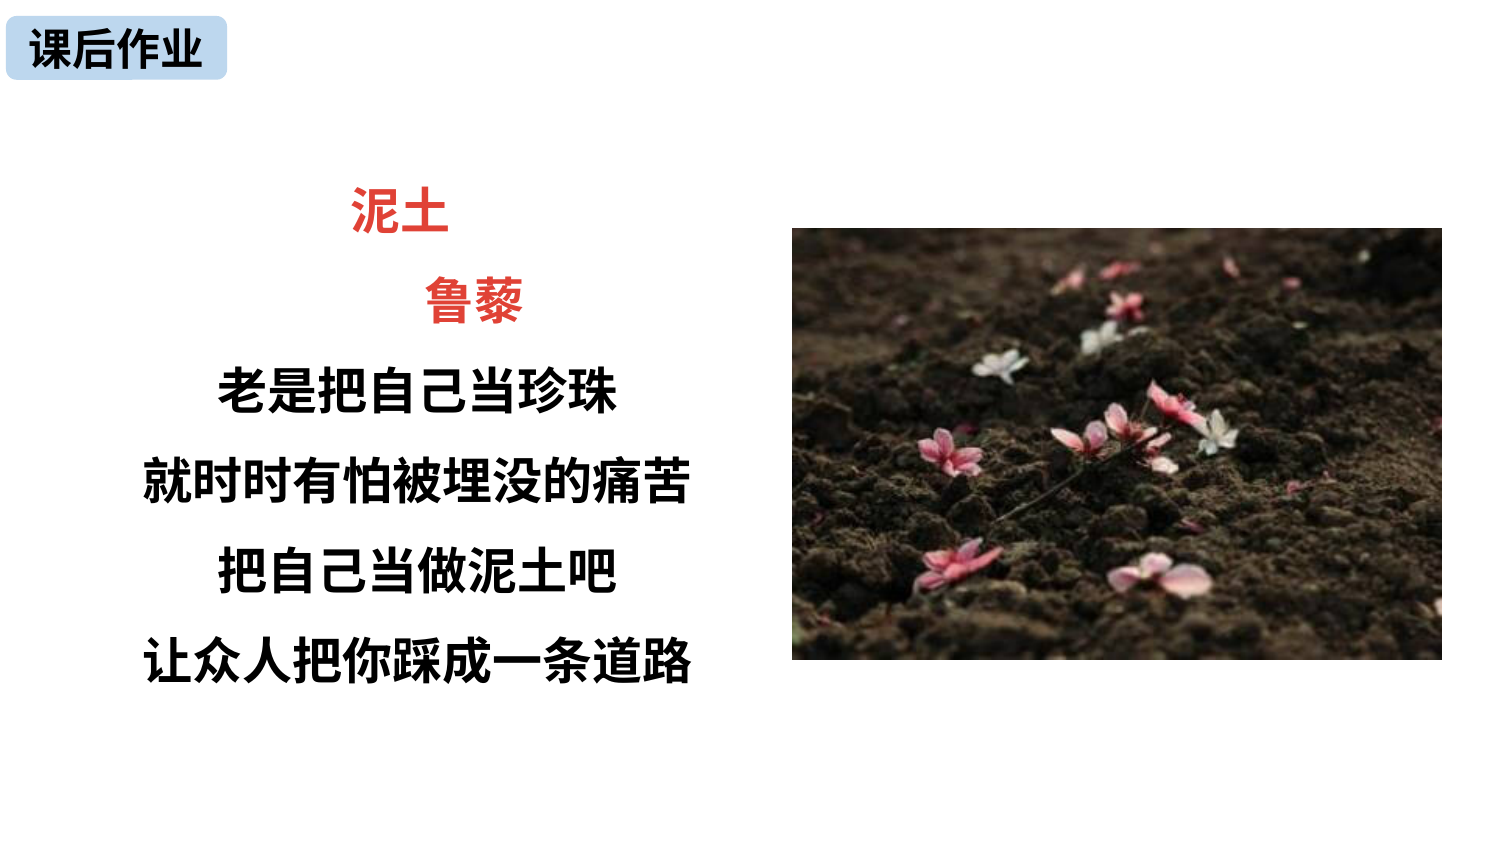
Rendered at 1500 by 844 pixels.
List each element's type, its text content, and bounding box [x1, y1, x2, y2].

text_box 泥土 鲁藜 老是把自己当珍珠 就时时有怕被埋没的痛苦 把自己当做泥土吧 让众人把你踩成一条道路 [42, 143, 793, 695]
picture [792, 228, 1442, 661]
text_box 课后作业 [4, 14, 229, 81]
